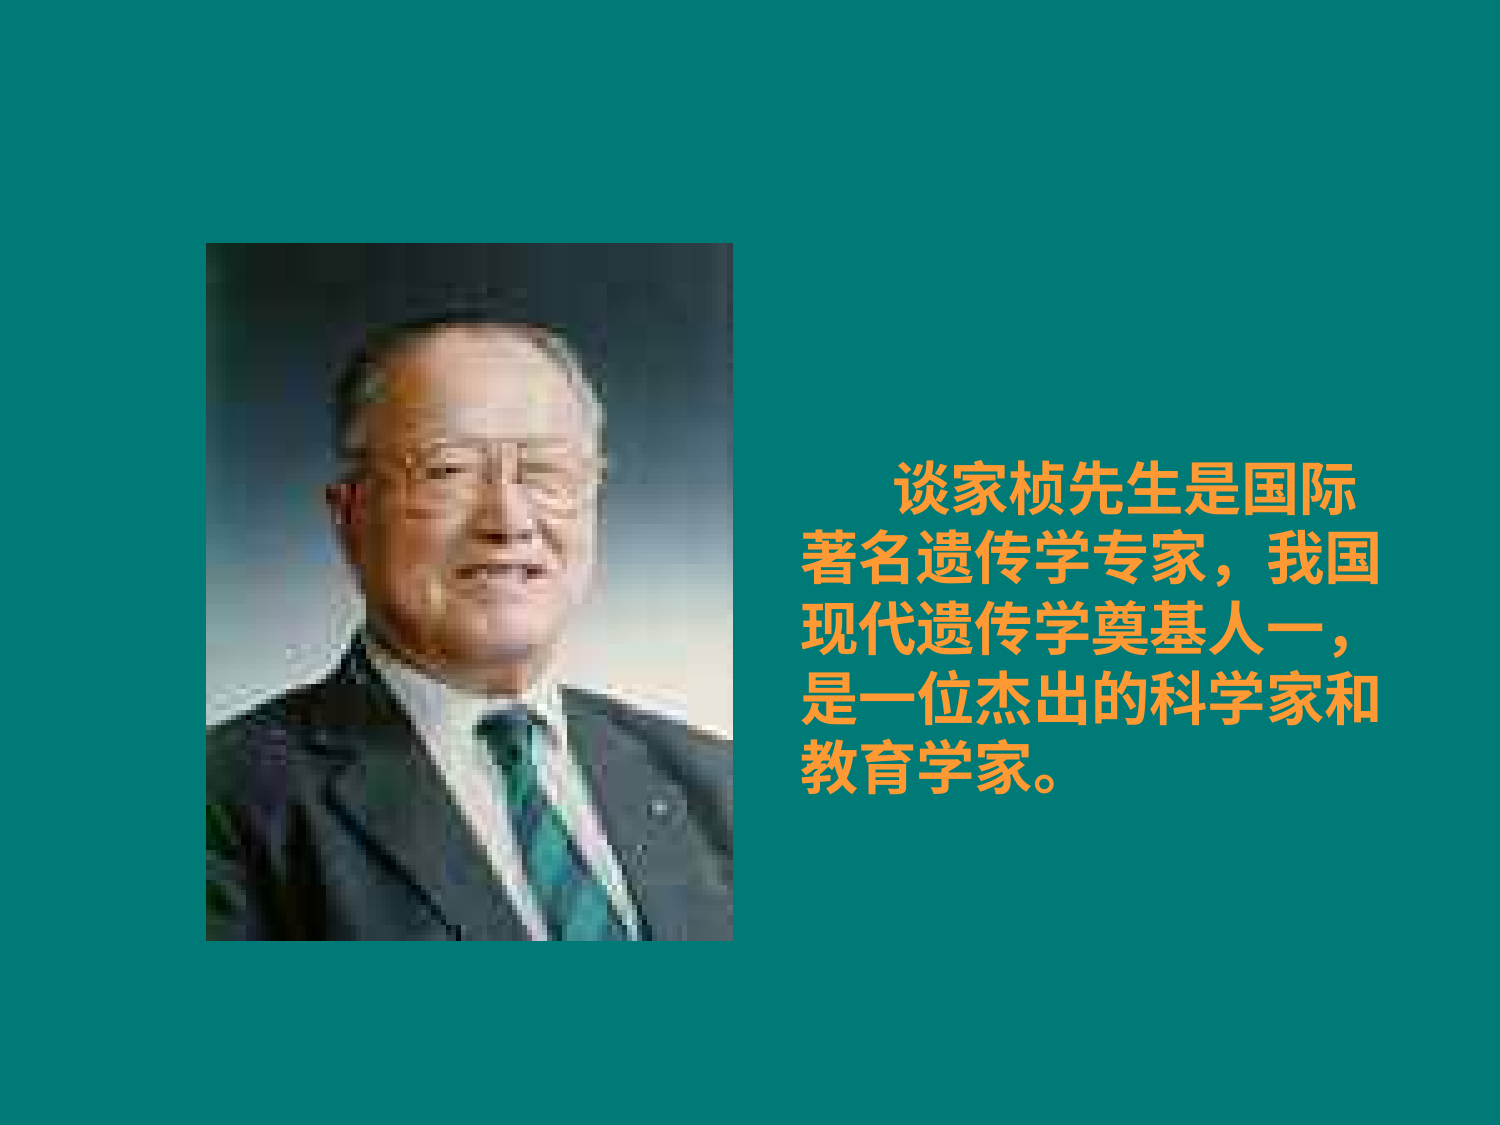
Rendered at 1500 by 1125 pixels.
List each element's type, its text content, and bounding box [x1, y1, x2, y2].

picture [206, 243, 733, 941]
text_box 谈家桢先生是国际著名遗传学专家，我国现代遗传学奠基人一，是一位杰出的科学家和教育学家。 [785, 444, 1400, 829]
